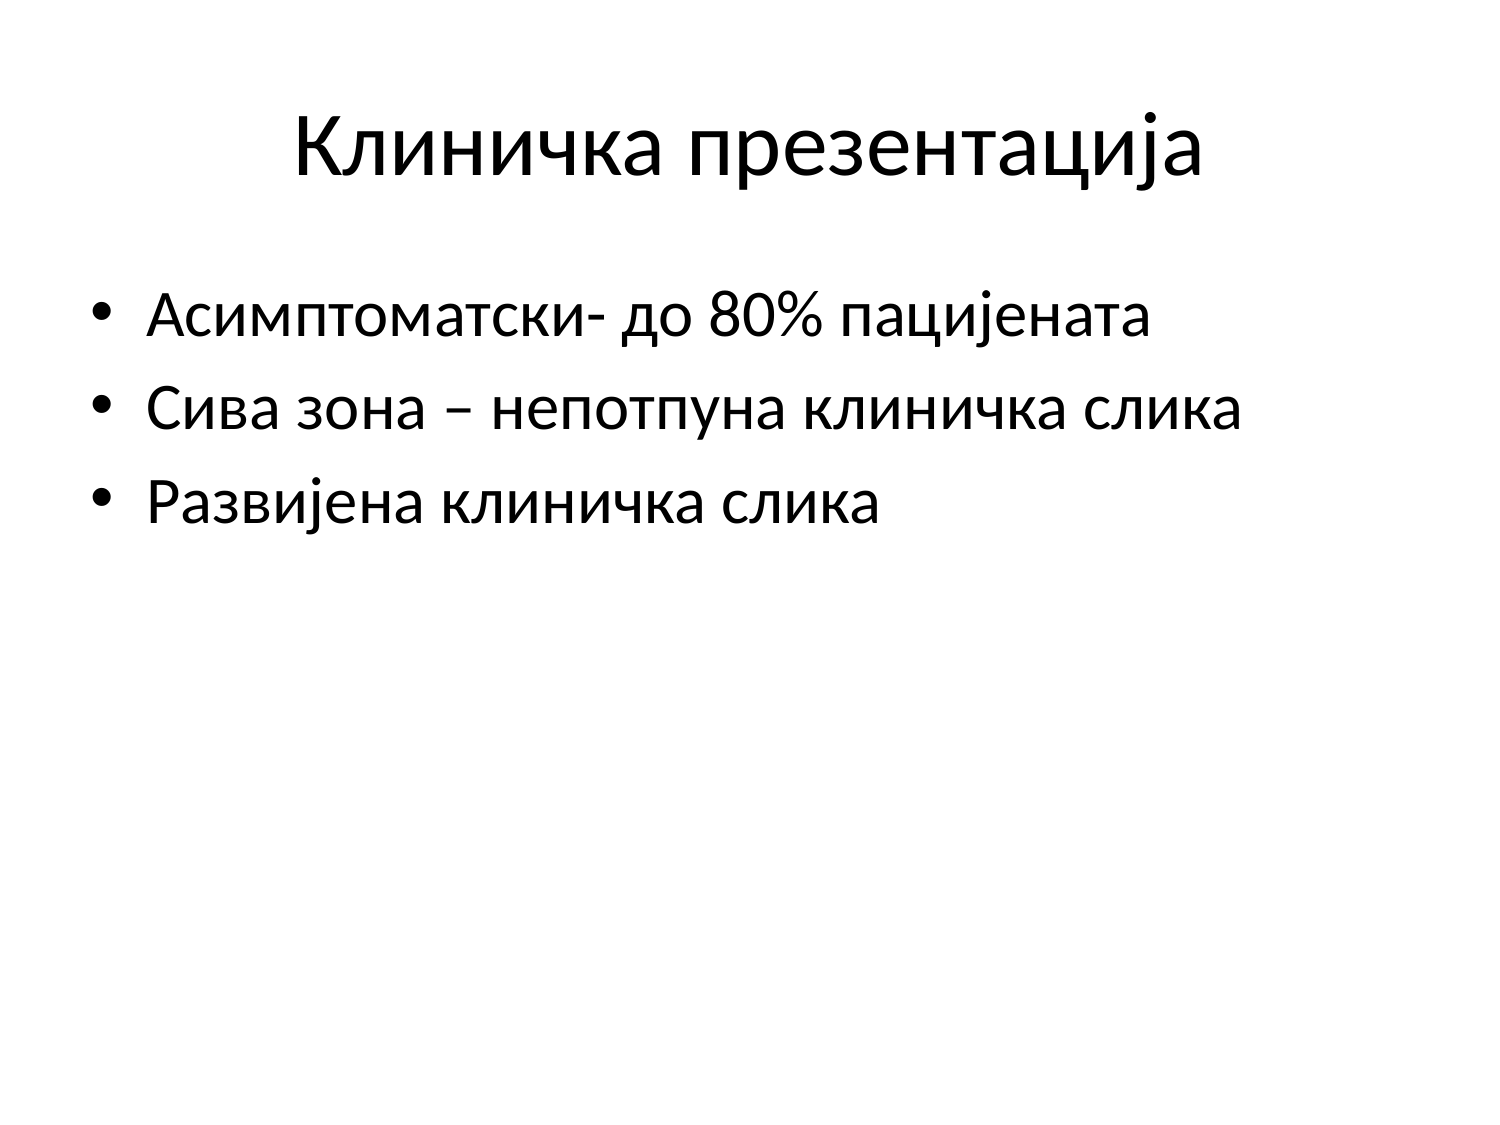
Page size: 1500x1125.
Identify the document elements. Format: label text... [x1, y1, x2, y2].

title Клиничка презентација [75, 45, 1425, 233]
list Асимптоматски- до 80% пацијената Сива зона – непотпуна клиничка слика Развијена клиничка слика [75, 262, 1425, 1005]
